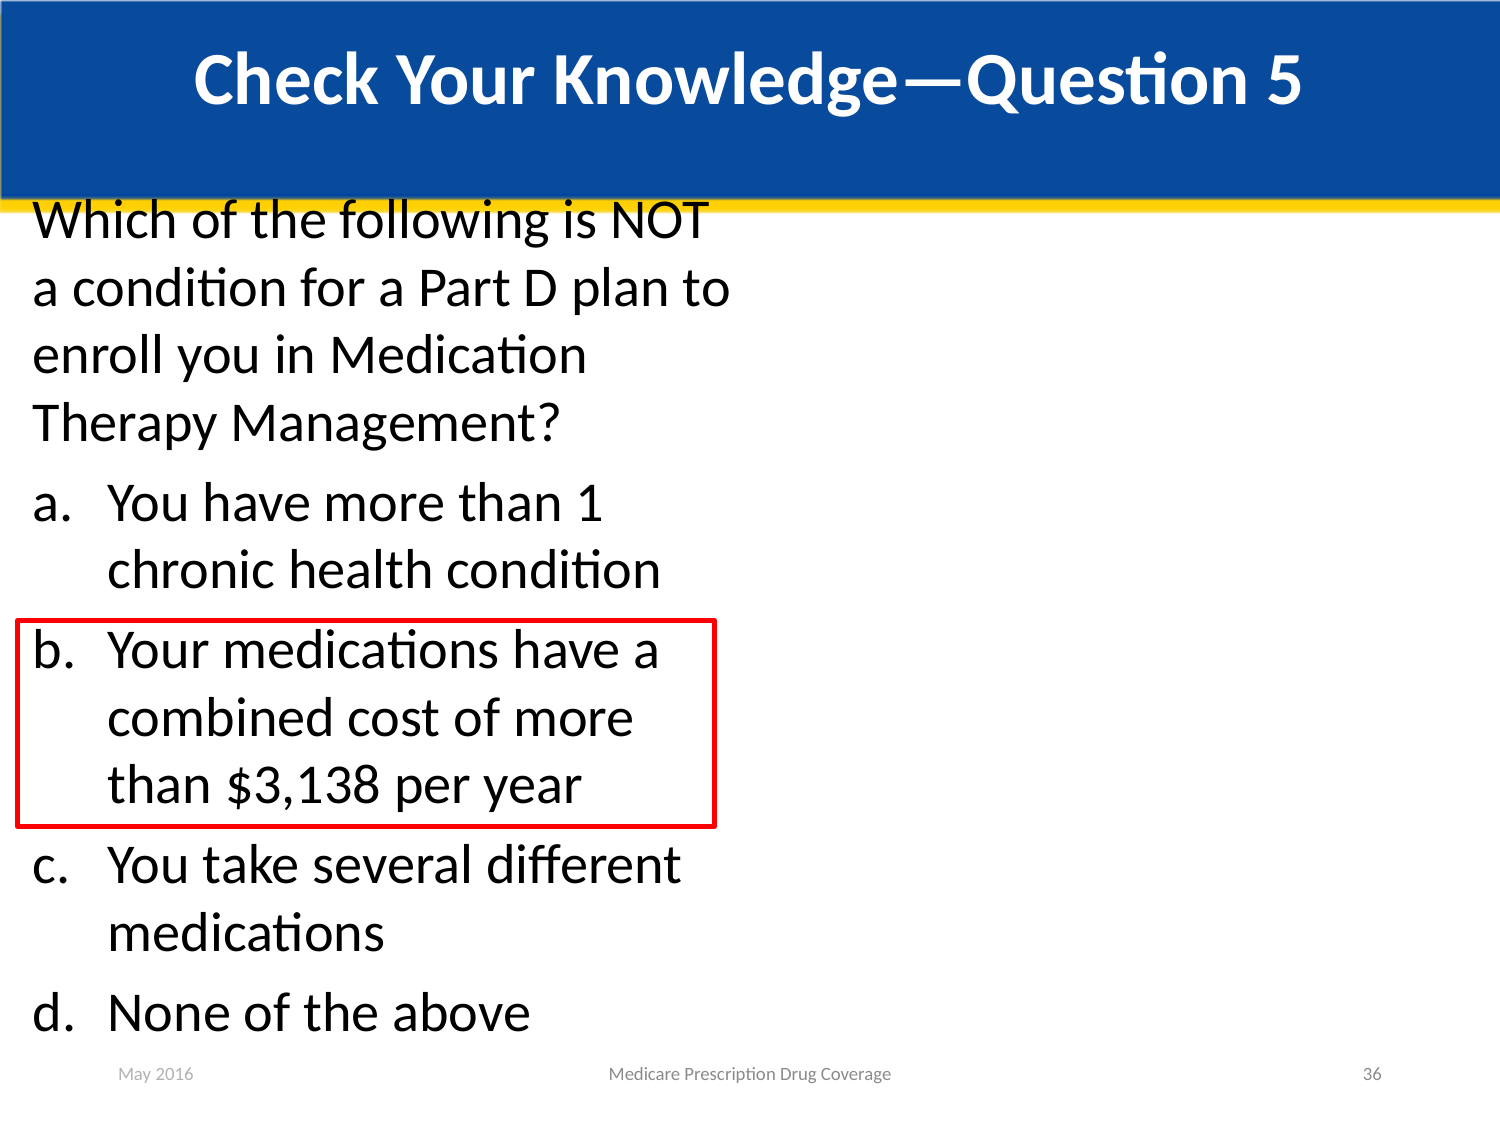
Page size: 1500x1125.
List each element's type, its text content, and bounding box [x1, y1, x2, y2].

slide_number 36 [1059, 1042, 1397, 1103]
list Which of the following is NOT a condition for a Part D plan to enroll you in Medication Therapy Management? You have more than 1 chronic health condition Your medications have a combined cost of more than $3,138 per year You take several different medications None of the above [17, 174, 756, 1067]
title Check Your Knowledge—Question 5 [0, 1, 1500, 160]
text_box [17, 620, 715, 827]
picture [0, 160, 1500, 1125]
footer Medicare Prescription Drug Coverage [496, 1042, 1004, 1103]
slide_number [103, 1042, 441, 1103]
